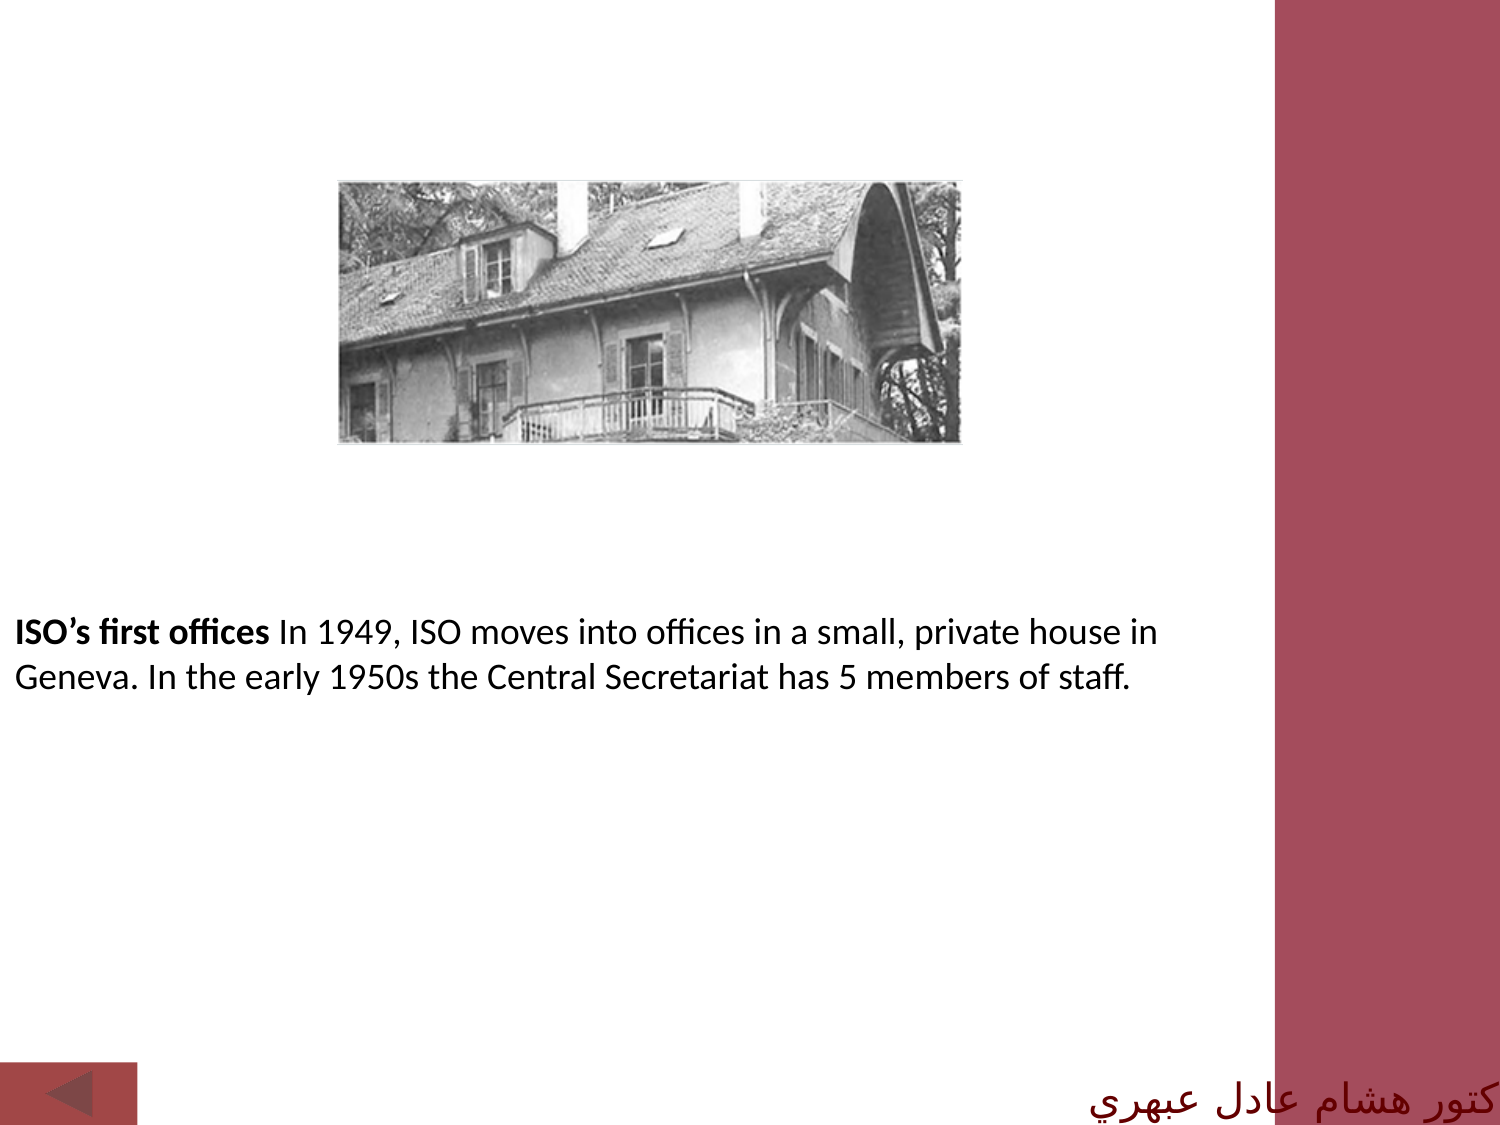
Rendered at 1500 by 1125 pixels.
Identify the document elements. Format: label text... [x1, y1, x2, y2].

text_box [0, 1060, 140, 1125]
text_box الدكتور هشام عادل عبهري [1073, 1064, 1500, 1125]
text_box [1273, 0, 1500, 1064]
text_box ISO’s first offices In 1949, ISO moves into offices in a small, private house in Geneva. In the early 1950s the Central Secretariat has 5 members of staff. [0, 599, 1275, 705]
picture [337, 0, 963, 626]
